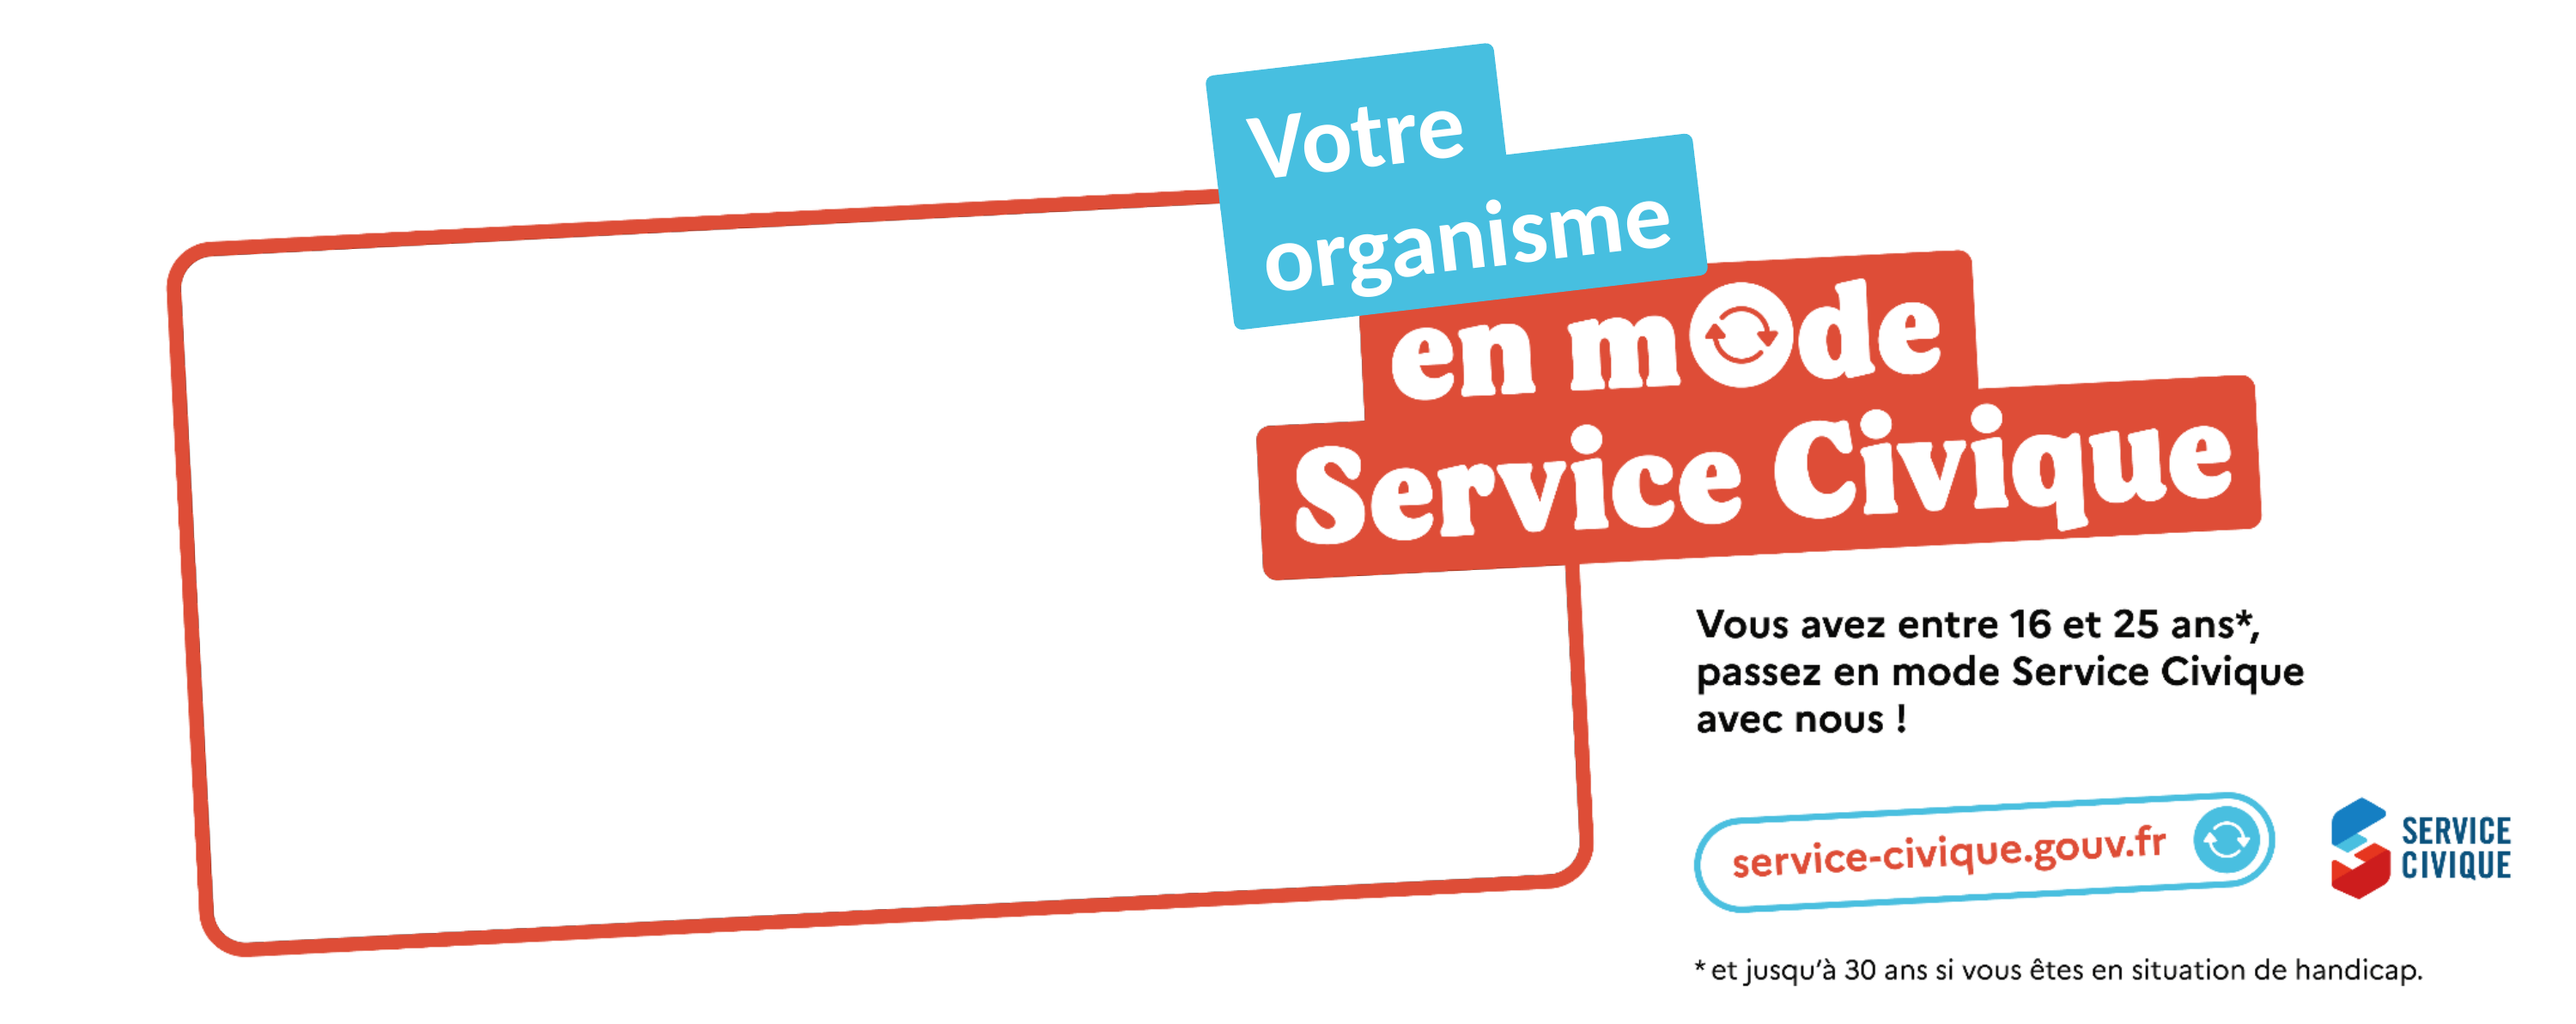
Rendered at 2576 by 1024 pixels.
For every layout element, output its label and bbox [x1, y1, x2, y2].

picture [0, 0, 2576, 1024]
text_box [1213, 51, 1700, 324]
